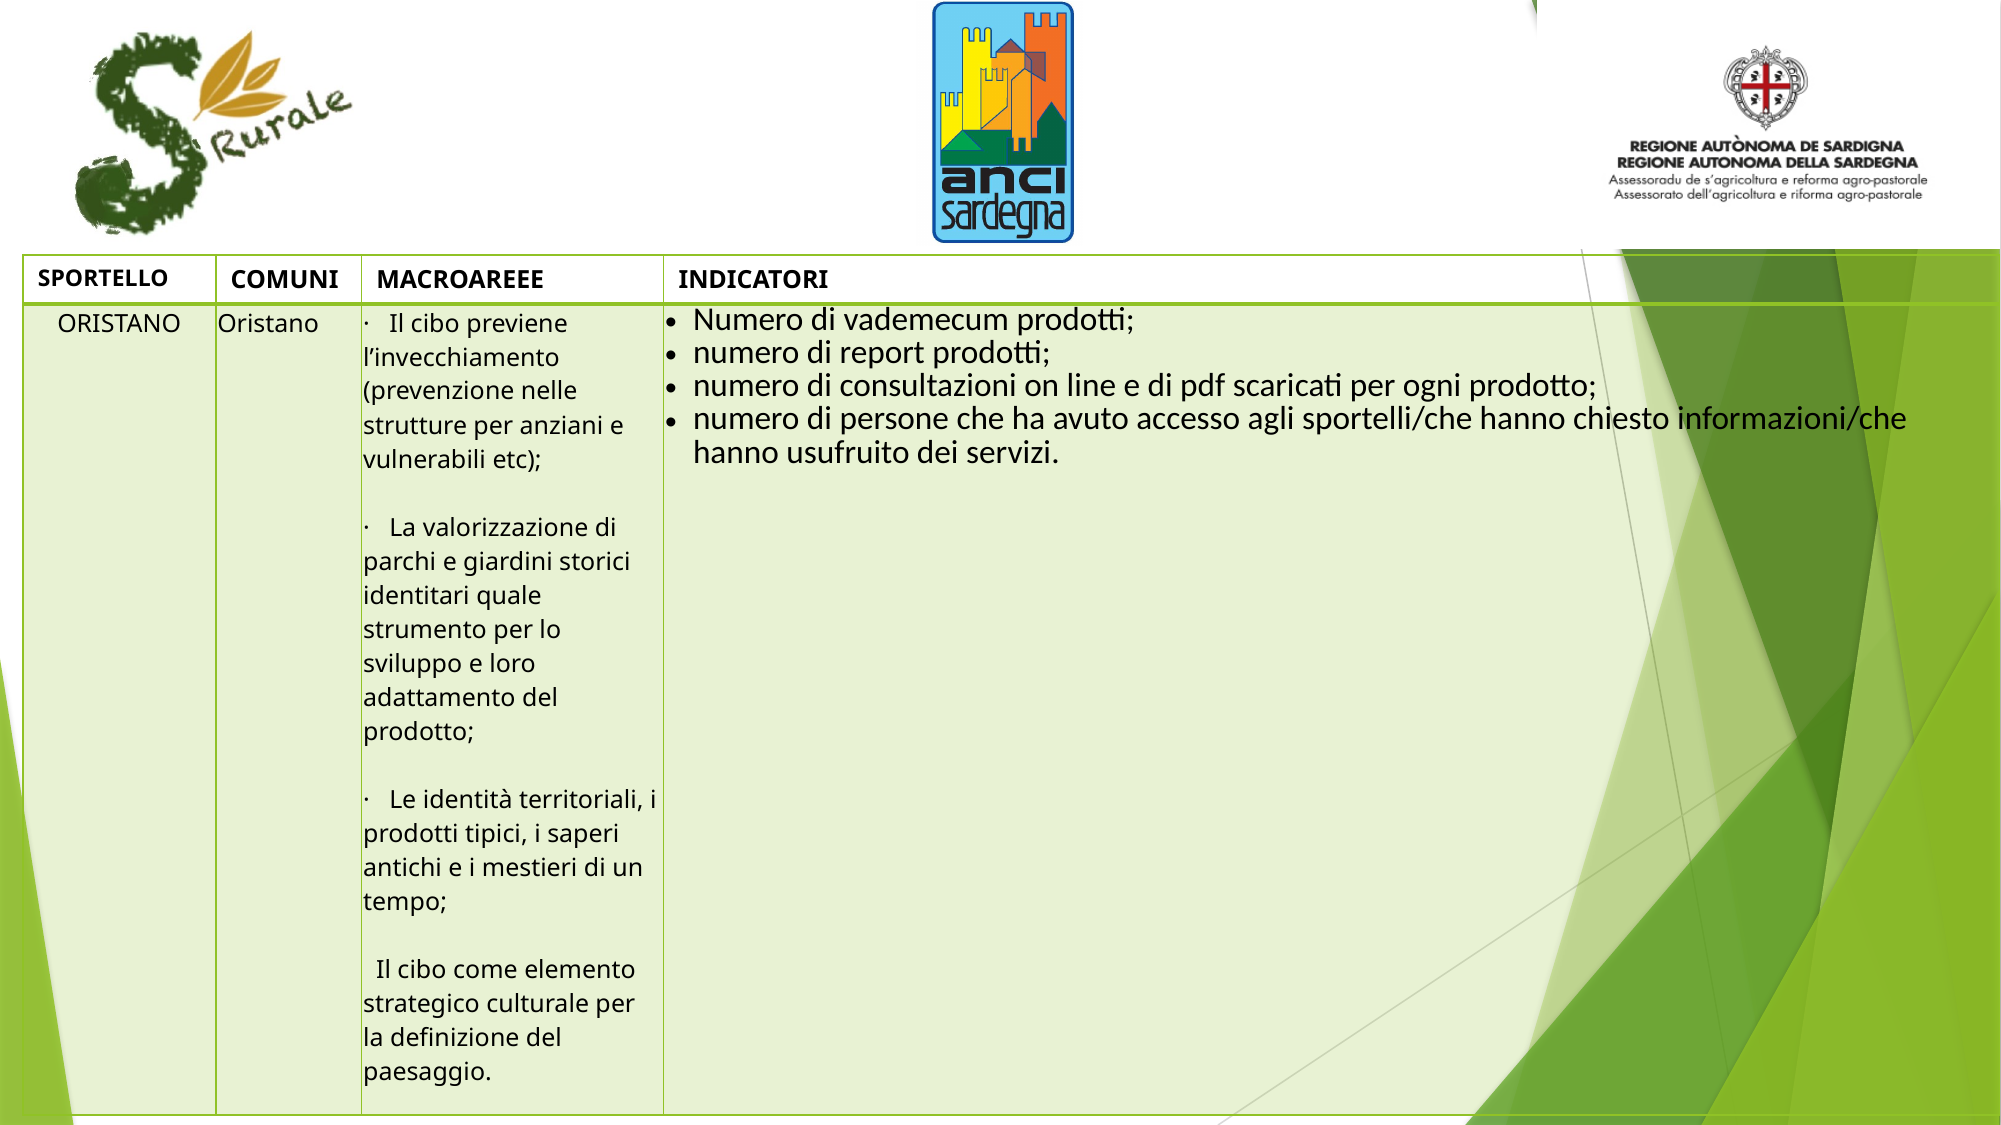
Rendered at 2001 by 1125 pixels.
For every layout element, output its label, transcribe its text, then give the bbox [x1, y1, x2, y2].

picture [916, 1, 1084, 246]
table_header MACROAREEE [362, 256, 663, 302]
picture [1536, 0, 2000, 250]
table_cell Oristano [217, 306, 361, 1114]
table_cell ORISTANO [24, 306, 215, 1114]
table_cell · Il cibo previene l’invecchiamento (prevenzione nelle strutture per anziani e vulnerabili etc); · La valorizzazione di parchi e giardini storici identitari quale strumento per lo sviluppo e loro adattamento del prodotto; · Le identità territoriali, i prodotti tipici, i saperi antichi e i mestieri di un tempo; Il cibo come elemento strategico culturale per la definizione del paesaggio. [362, 306, 663, 1114]
table_cell Numero di vademecum prodotti; numero di report prodotti; numero di consultazioni on line e di pdf scaricati per ogni prodotto; numero di persone che ha avuto accesso agli sportelli/che hanno chiesto informazioni/che hanno usufruito dei servizi. [664, 306, 1999, 1114]
table_header INDICATORI [664, 256, 1999, 302]
table_header SPORTELLO [24, 256, 215, 302]
table_header COMUNI [217, 266, 361, 302]
picture [39, 6, 377, 256]
